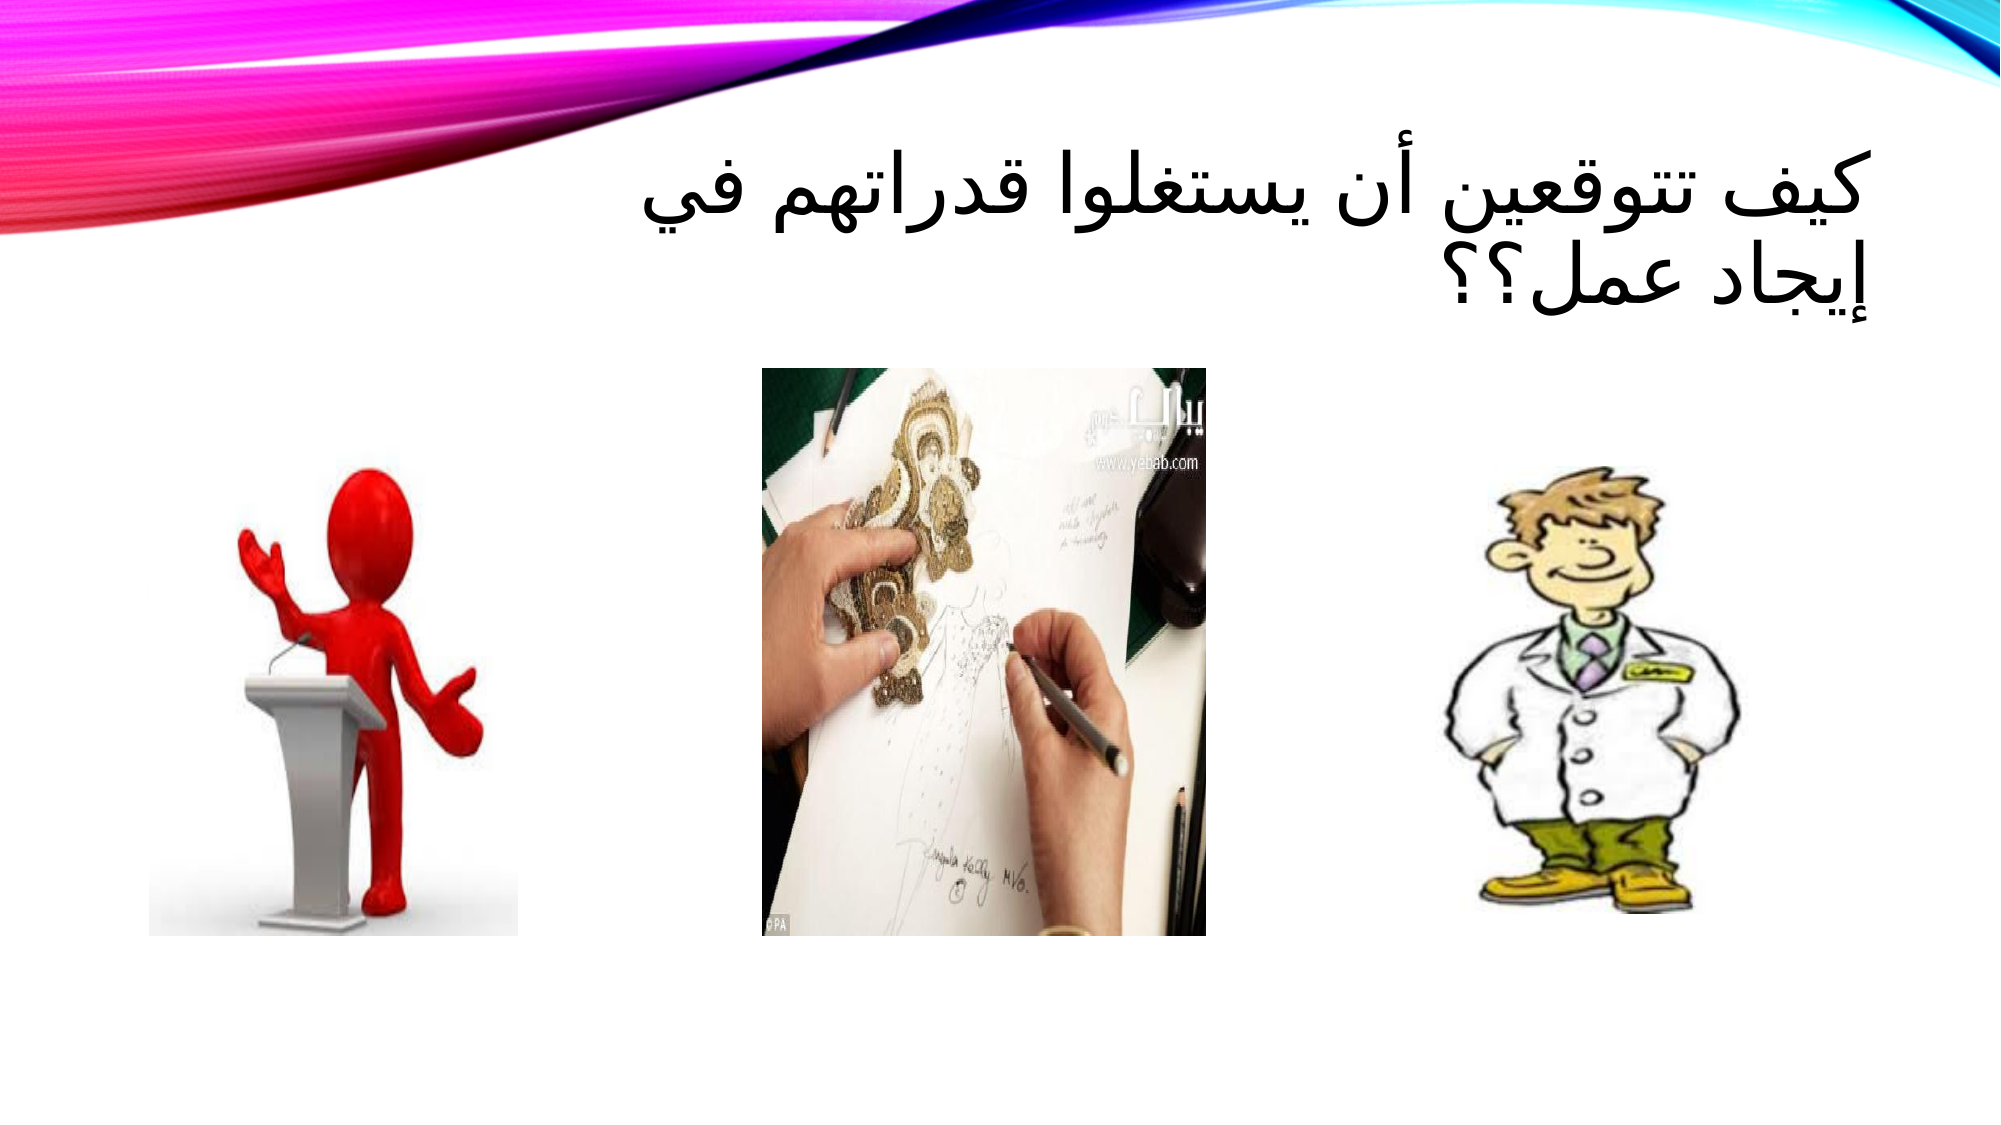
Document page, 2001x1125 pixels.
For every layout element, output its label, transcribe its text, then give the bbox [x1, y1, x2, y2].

picture [123, 427, 519, 936]
picture [1910, 0, 2000, 45]
picture [0, 0, 2000, 237]
picture [1890, 0, 2000, 75]
title كيف تتوقعين أن يستغلوا قدراتهم في إيجاد عمل؟؟ [474, 125, 1888, 338]
picture [1410, 465, 1776, 914]
picture [762, 368, 1206, 936]
